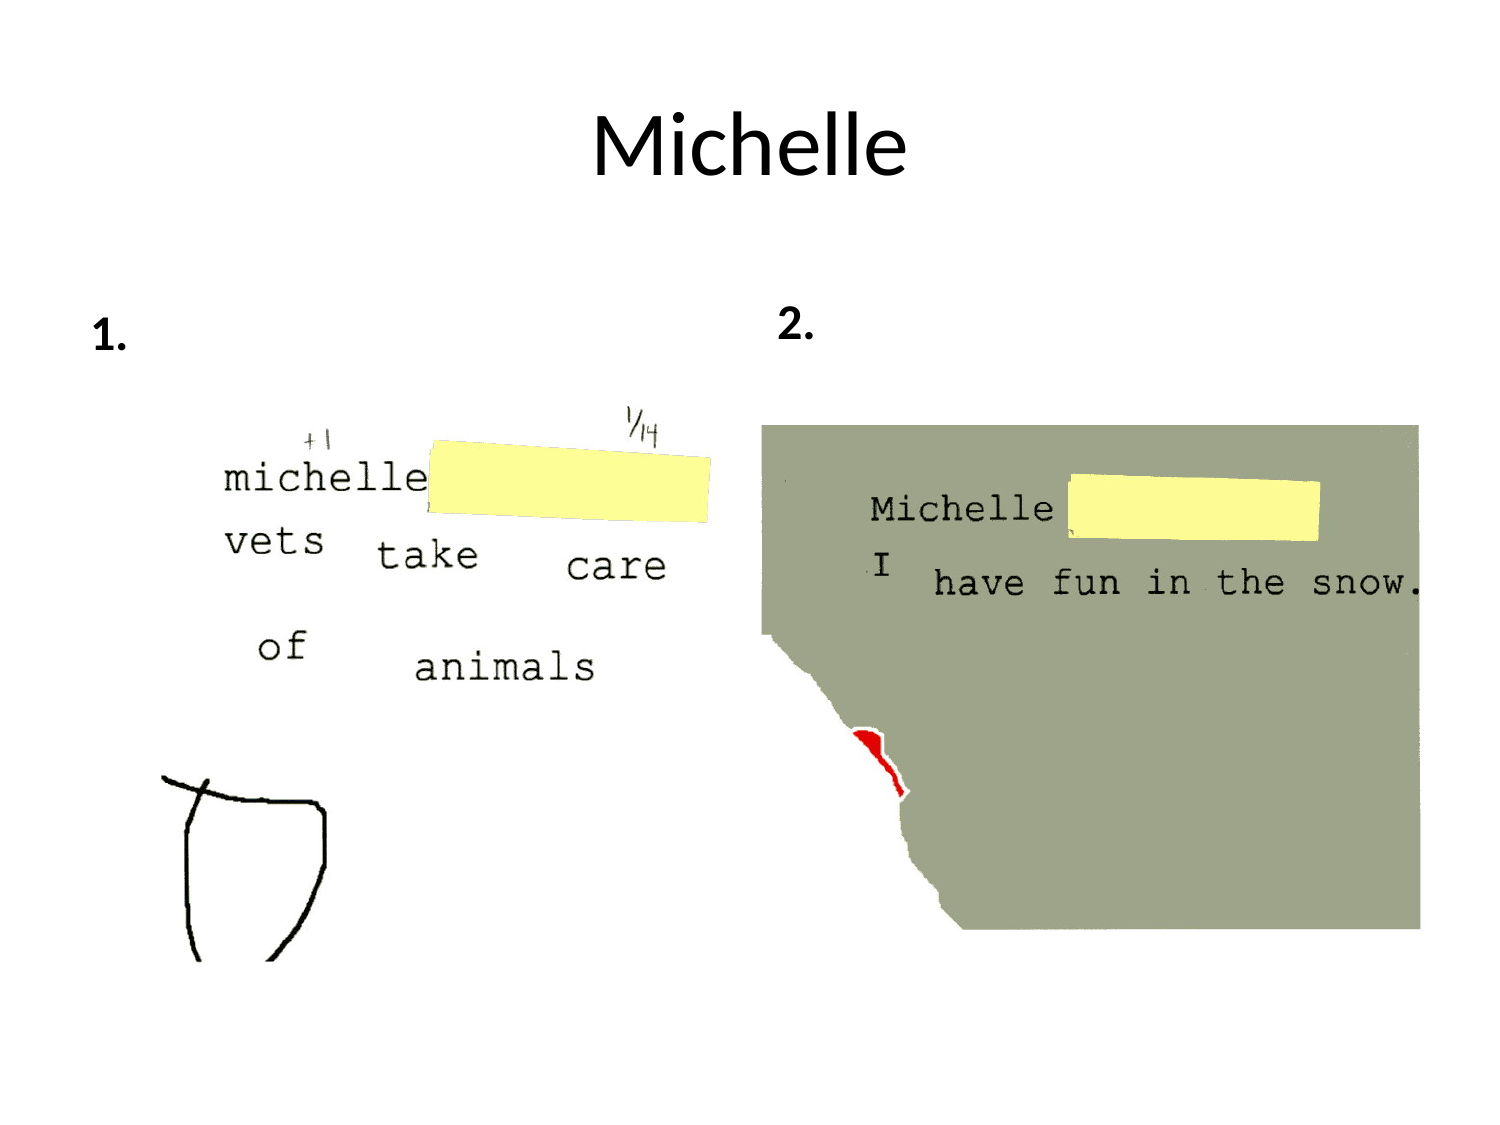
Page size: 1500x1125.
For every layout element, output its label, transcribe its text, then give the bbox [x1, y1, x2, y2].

list 2. [761, 251, 1425, 357]
title Michelle [75, 45, 1425, 233]
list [761, 425, 1426, 936]
list 1. [75, 262, 738, 368]
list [74, 395, 738, 966]
